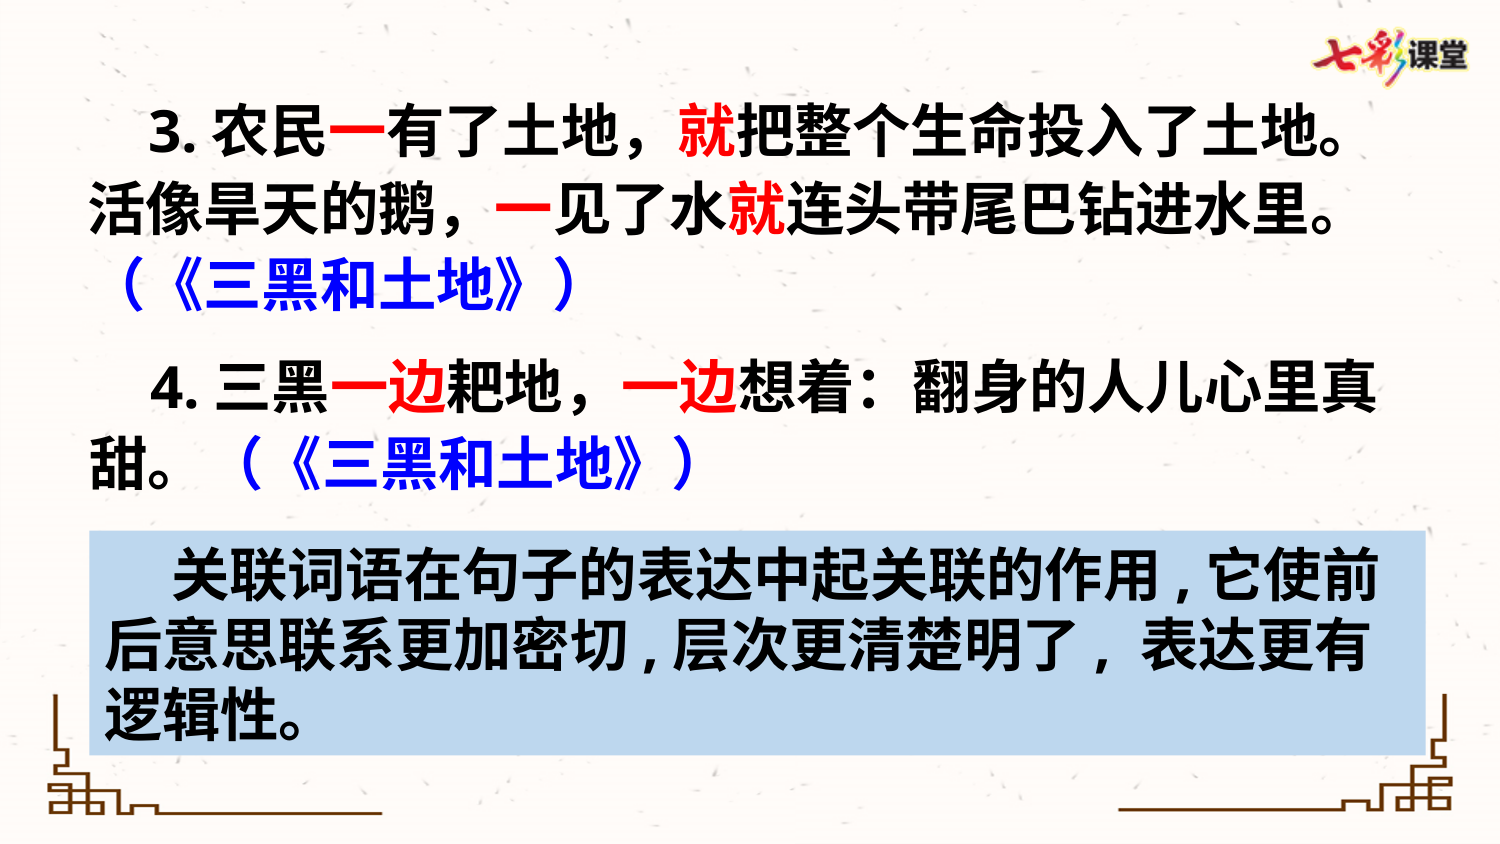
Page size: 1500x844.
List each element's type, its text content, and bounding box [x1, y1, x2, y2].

picture [0, 0, 1500, 844]
text_box 4.三黑一边耙地，一边想着：翻身的人儿心里真甜。（《三黑和土地》） [74, 335, 1422, 505]
text_box 3.农民一有了土地，就把整个生命投入了土地。活像旱天的鹅，一见了水就连头带尾巴钻进水里。（《三黑和土地》） [72, 80, 1420, 326]
text_box 关联词语在句子的表达中起关联的作用,它使前后意思联系更加密切,层次更清楚明了, 表达更有逻辑性。 [89, 530, 1426, 756]
